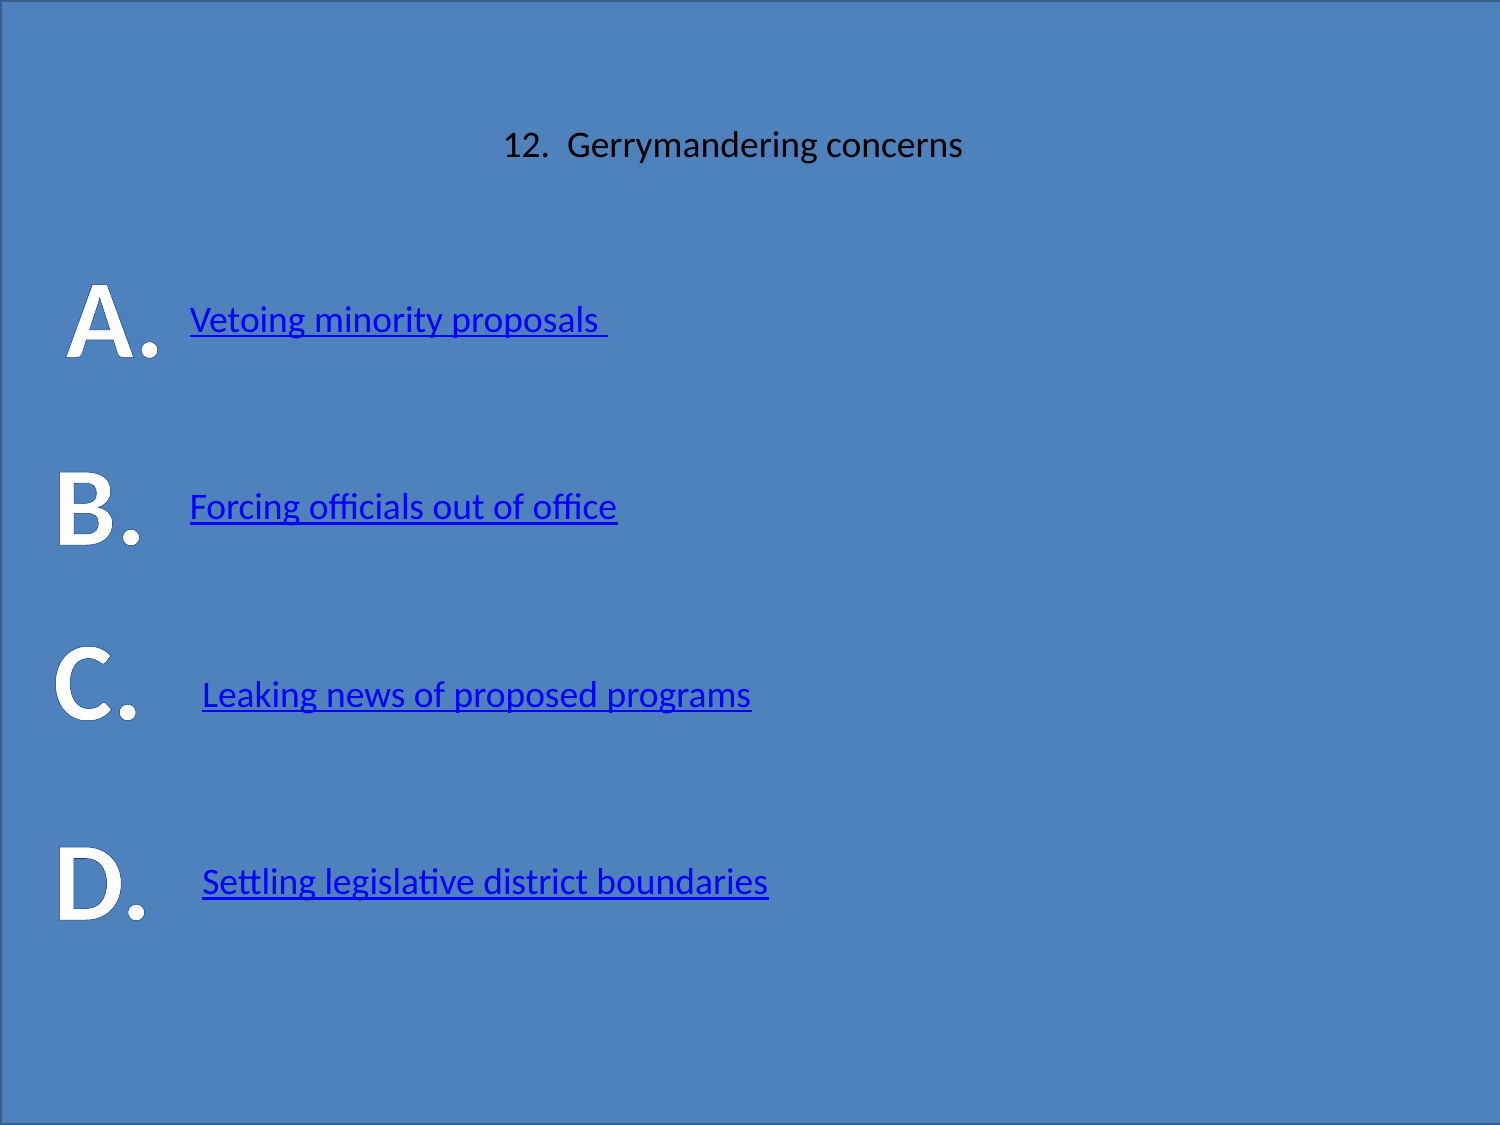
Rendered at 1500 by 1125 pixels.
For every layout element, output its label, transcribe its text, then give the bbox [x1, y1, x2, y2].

text_box Forcing officials out of office [174, 474, 725, 535]
text_box D. [37, 799, 167, 950]
text_box [0, 0, 1500, 1125]
text_box Vetoing minority proposals [174, 287, 725, 348]
text_box Settling legislative district boundaries [187, 849, 888, 910]
text_box Leaking news of proposed programs [187, 662, 863, 723]
text_box B. [37, 424, 162, 575]
text_box A. [50, 237, 180, 388]
text_box 12. Gerrymandering concerns [137, 112, 1338, 218]
text_box C. [37, 599, 158, 750]
